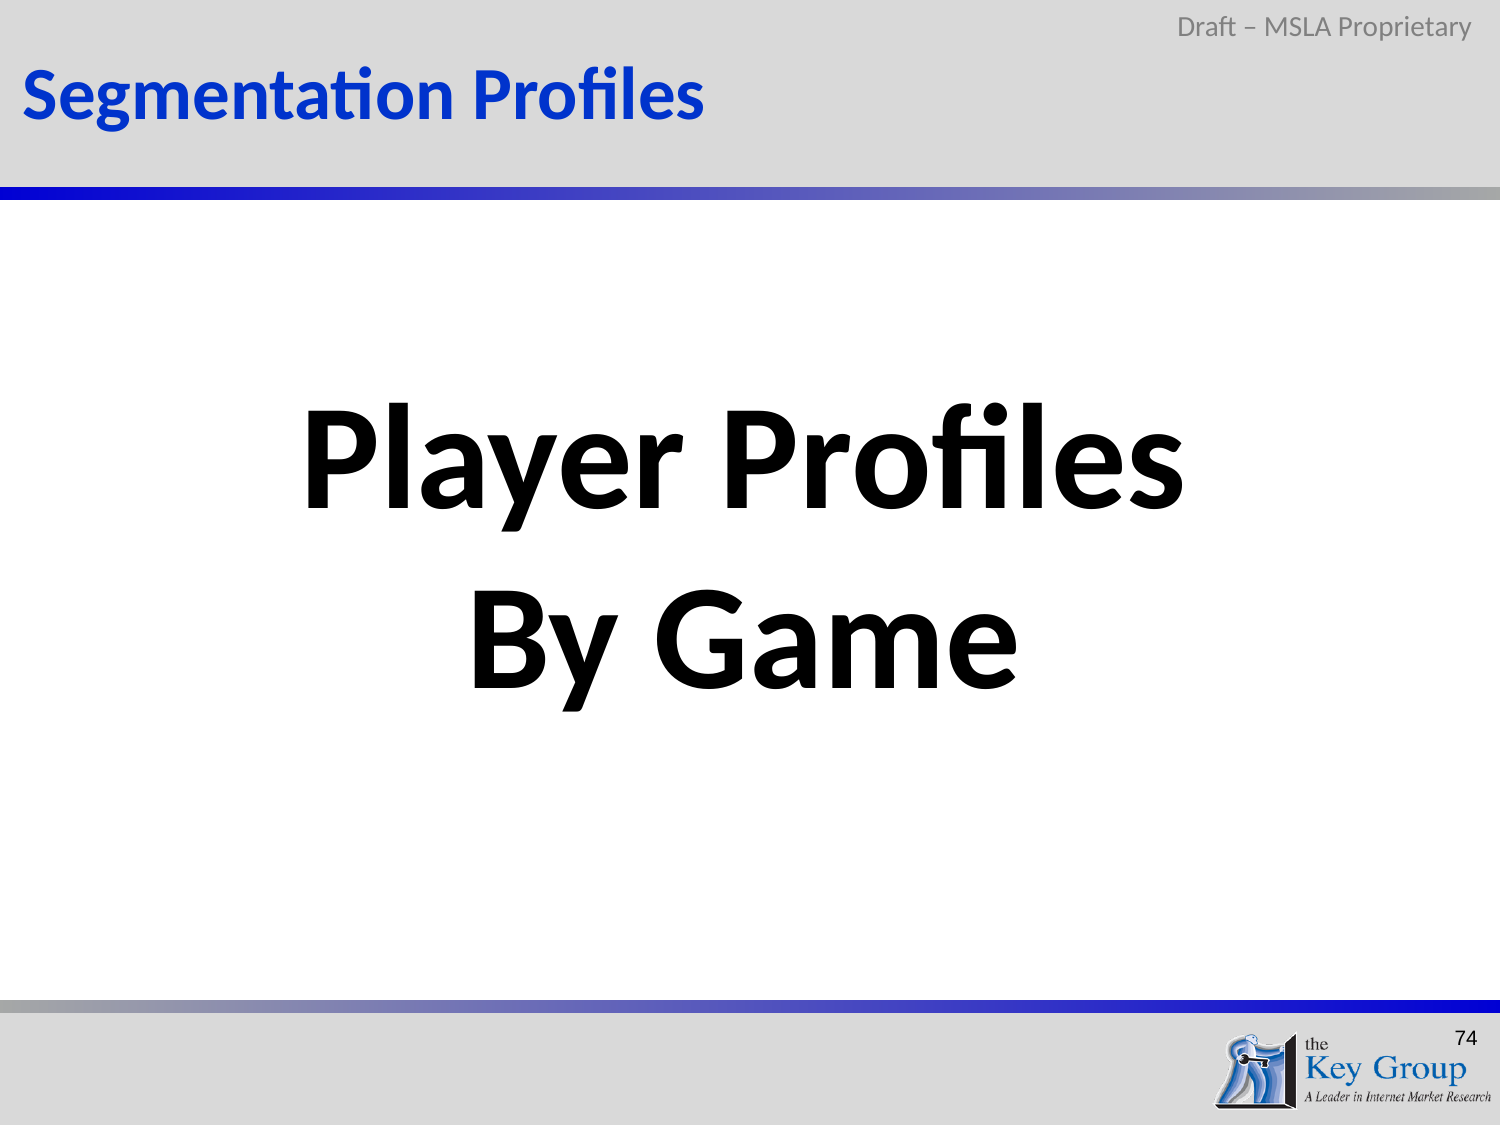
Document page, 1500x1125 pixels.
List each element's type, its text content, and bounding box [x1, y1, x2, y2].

list Player Profiles By Game [62, 350, 1425, 514]
picture [1212, 1017, 1500, 1111]
text_box Segmentation Profiles [8, 37, 1500, 213]
text_box Draft – MSLA Proprietary [1162, 0, 1500, 37]
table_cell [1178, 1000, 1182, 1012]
